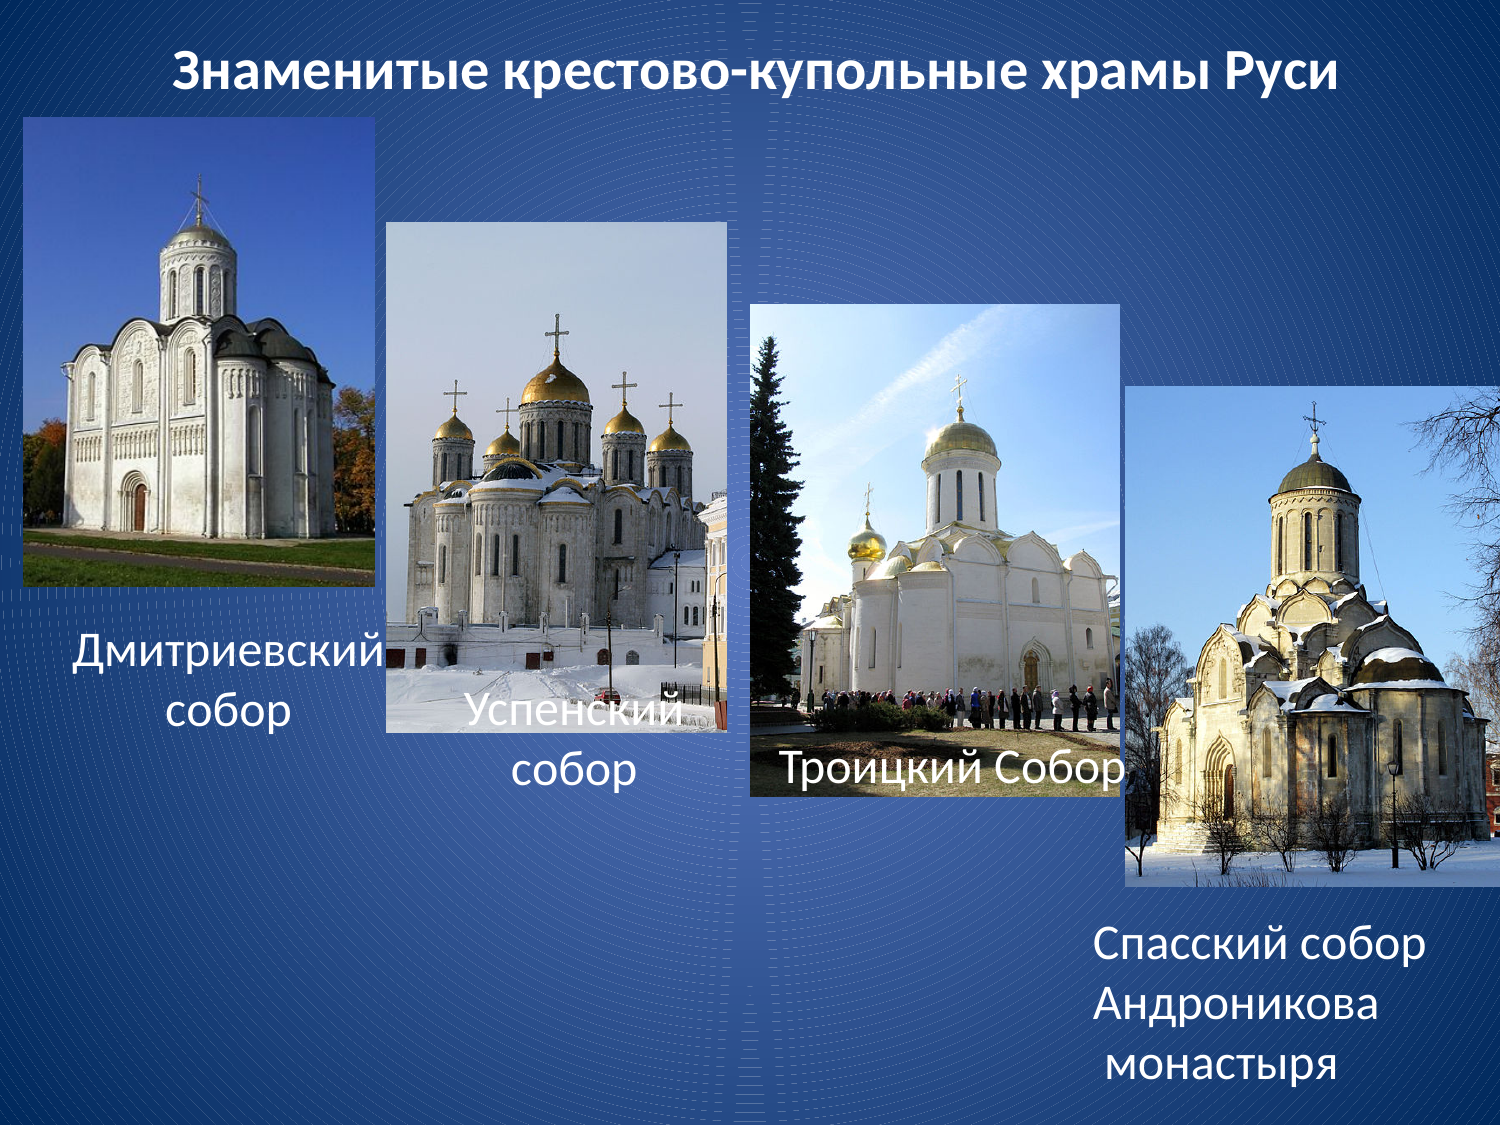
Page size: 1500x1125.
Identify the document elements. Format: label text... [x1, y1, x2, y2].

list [23, 116, 376, 588]
text_box Успенский собор [386, 667, 762, 848]
text_box Спасский собор Андроникова монастыря [1078, 902, 1465, 1098]
picture [1124, 386, 1500, 888]
text_box Дмитриевский собор [23, 609, 386, 745]
text_box Знаменитые крестово-купольные храмы Руси [93, 23, 1420, 109]
picture [749, 304, 1120, 797]
picture [386, 222, 727, 733]
